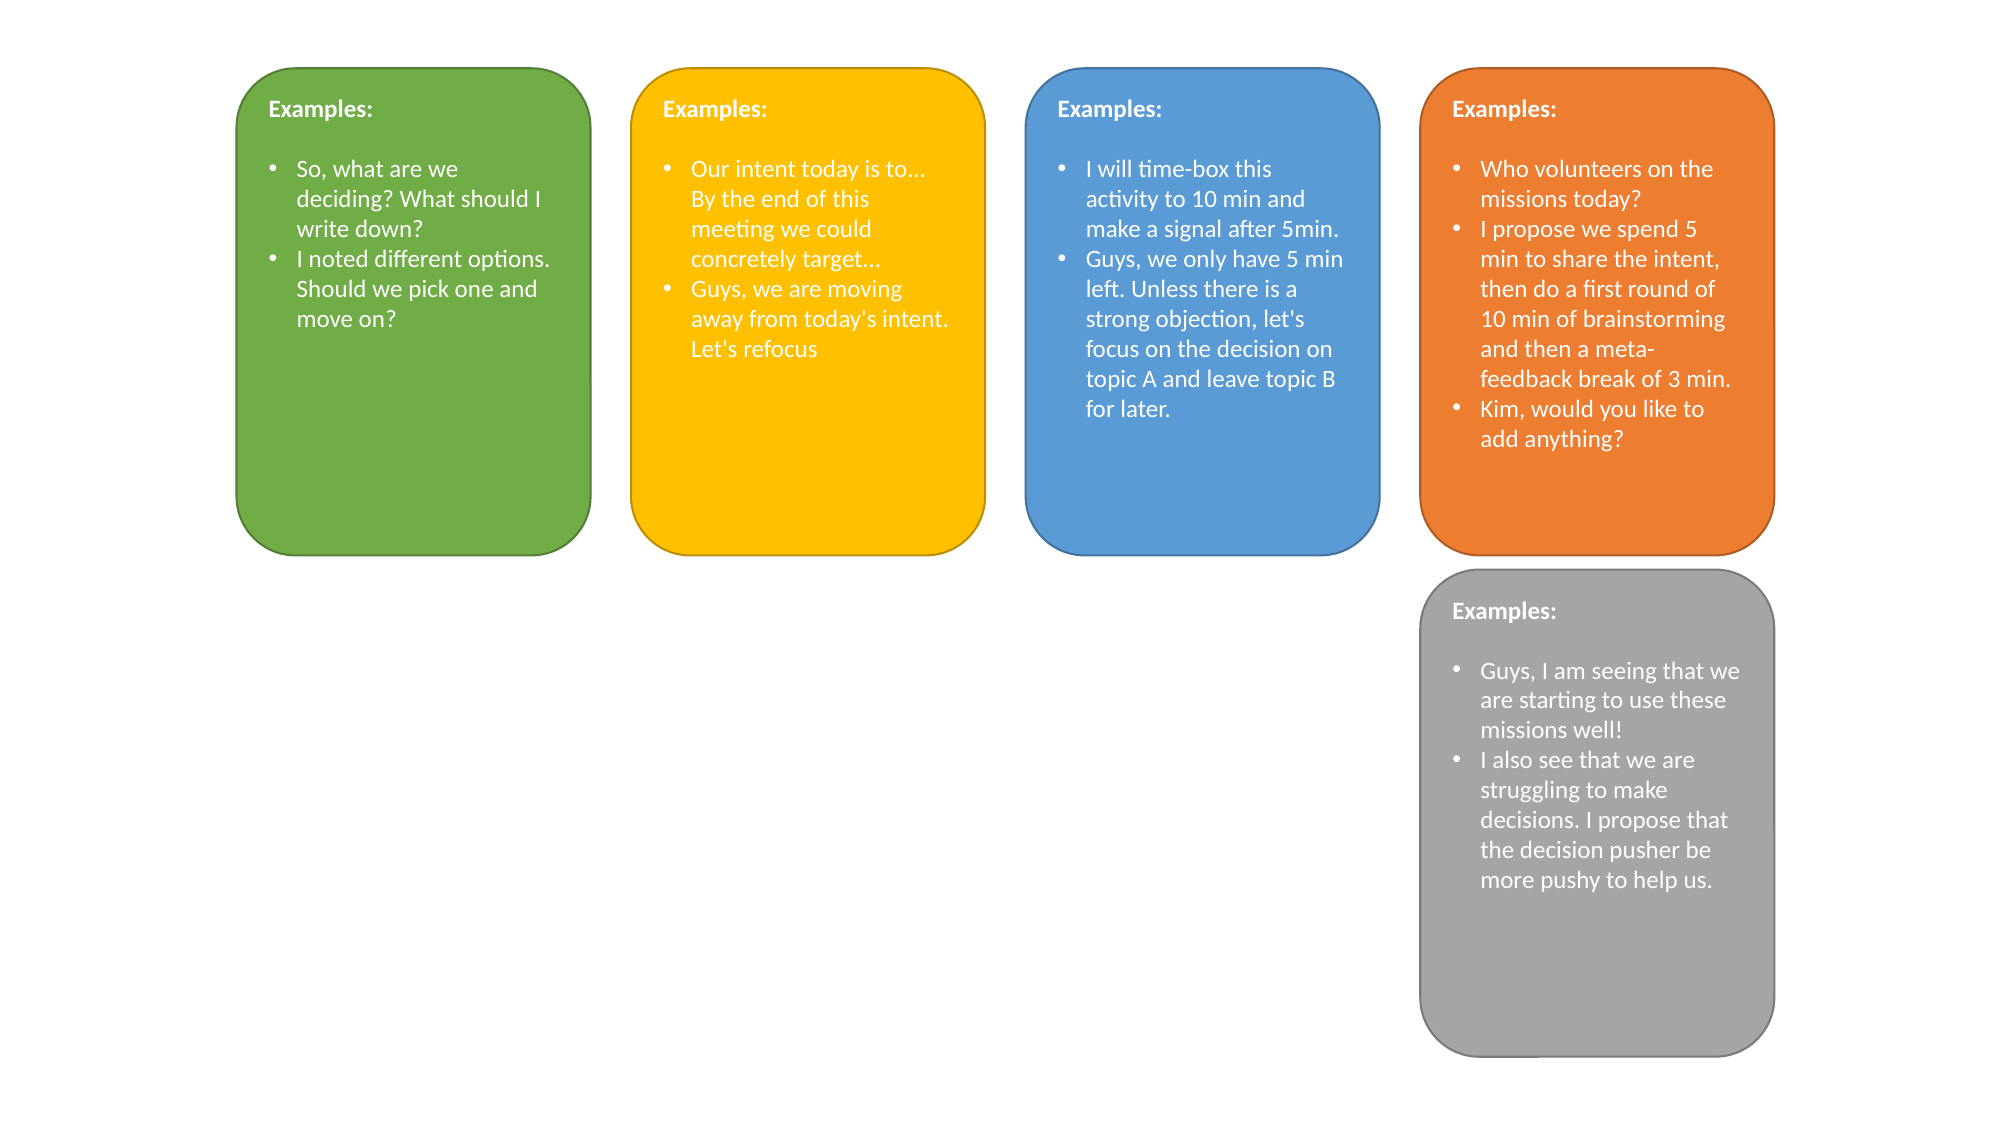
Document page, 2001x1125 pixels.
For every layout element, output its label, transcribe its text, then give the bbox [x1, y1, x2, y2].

text_box Examples: I will time-box this activity to 10 min and make a signal after 5min. Guys, we only have 5 min left. Unless there is a strong objection, let's focus on the decision on topic A and leave topic B for later. [1024, 67, 1381, 557]
text_box Examples: Guys, I am seeing that we are starting to use these missions well! I also see that we are struggling to make decisions. I propose that the decision pusher be more pushy to help us. [1419, 568, 1776, 1058]
text_box Examples: So, what are we deciding? What should I write down? I noted different options. Should we pick one and move on? [235, 67, 592, 557]
text_box Examples: Who volunteers on the missions today? I propose we spend 5 min to share the intent, then do a first round of 10 min of brainstorming and then a meta-feedback break of 3 min. Kim, would you like to add anything? [1419, 67, 1776, 557]
text_box Examples: Our intent today is to... By the end of this meeting we could concretely target... Guys, we are moving away from today's intent. Let's refocus [630, 67, 987, 557]
